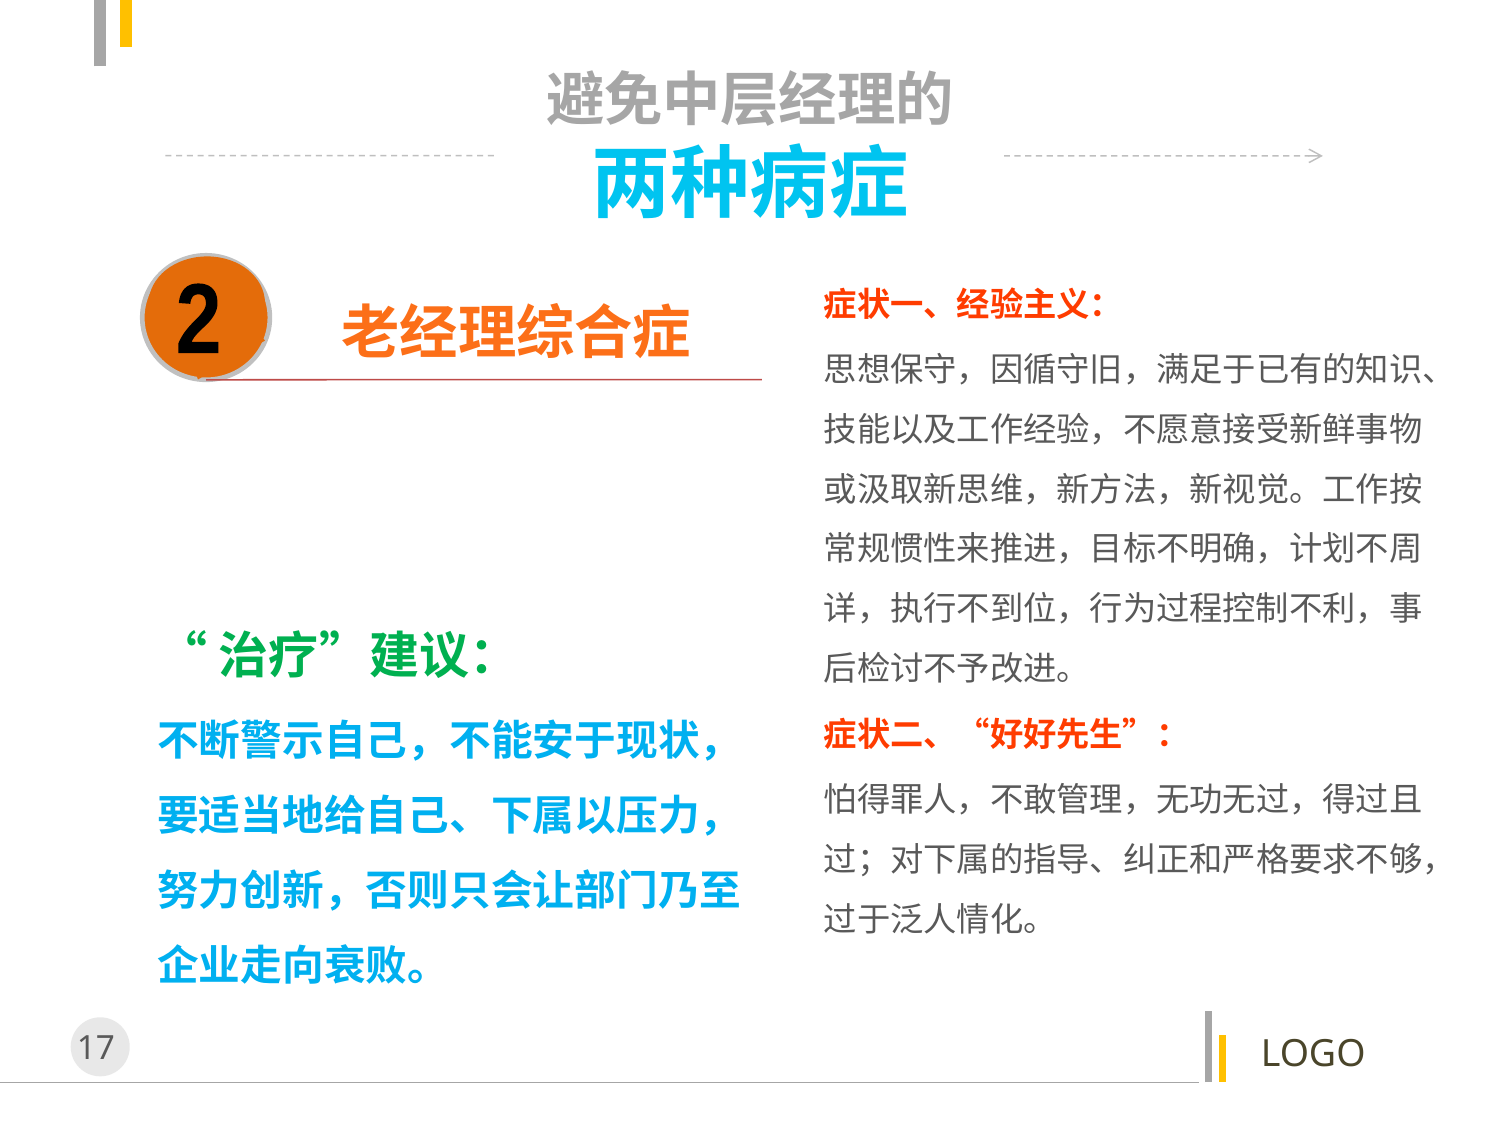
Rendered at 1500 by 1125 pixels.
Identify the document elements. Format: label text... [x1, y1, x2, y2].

text_box 症状一、经验主义： 思想保守，因循守旧，满足于已有的知识、技能以及工作经验，不愿意接受新鲜事物或汲取新思维，新方法，新视觉。工作按常规惯性来推进，目标不明确，计划不周详，执行不到位，行为过程控制不利，事后检讨不予改进。 症状二、“好好先生”： 怕得罪人，不敢管理，无功无过，得过且过；对下属的指导、纠正和严格要求不够，过于泛人情化。 [809, 255, 1459, 946]
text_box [141, 255, 271, 380]
text_box 避免中层经理的 两种病症 [496, 54, 1004, 154]
text_box 避免中层经理的 两种病症 [496, 164, 1004, 235]
text_box 老经理综合症 [326, 287, 707, 372]
text_box “治疗”建议： 不断警示自己，不能安于现状，要适当地给自己、下属以压力，努力创新，否则只会让部门乃至企业走向衰败。 [142, 586, 792, 997]
